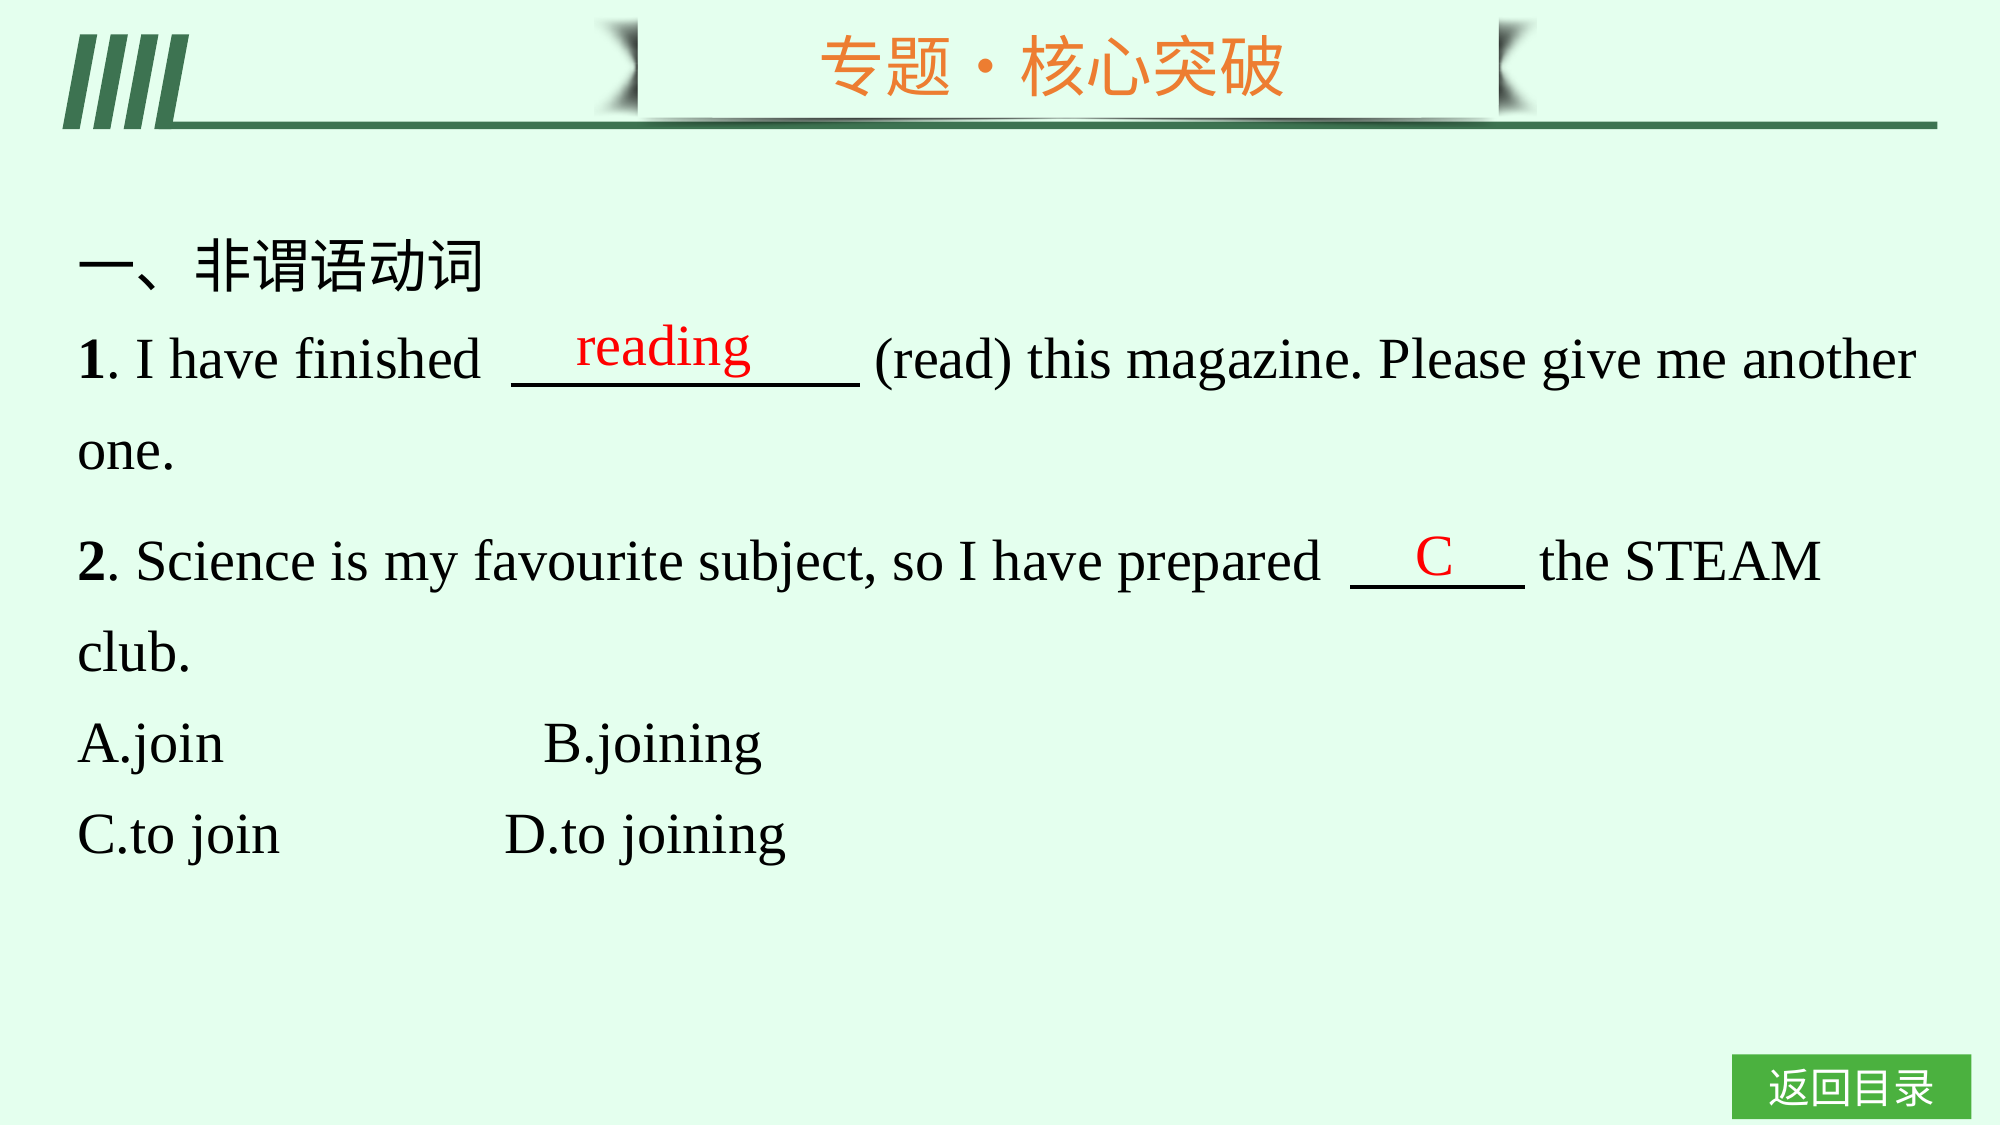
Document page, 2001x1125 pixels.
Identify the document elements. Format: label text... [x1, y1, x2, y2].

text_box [62, 34, 1938, 130]
text_box 一、非谓语动词 1. I have finished (read) this magazine. Please give me another one. [62, 200, 1938, 493]
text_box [594, 16, 1537, 127]
text_box 2. Science is my favourite subject, so I have prepared the STEAM club. A.join B.joining C.to join D.to joining [62, 493, 1938, 873]
text_box reading [561, 286, 767, 385]
text_box C [1400, 510, 1470, 595]
